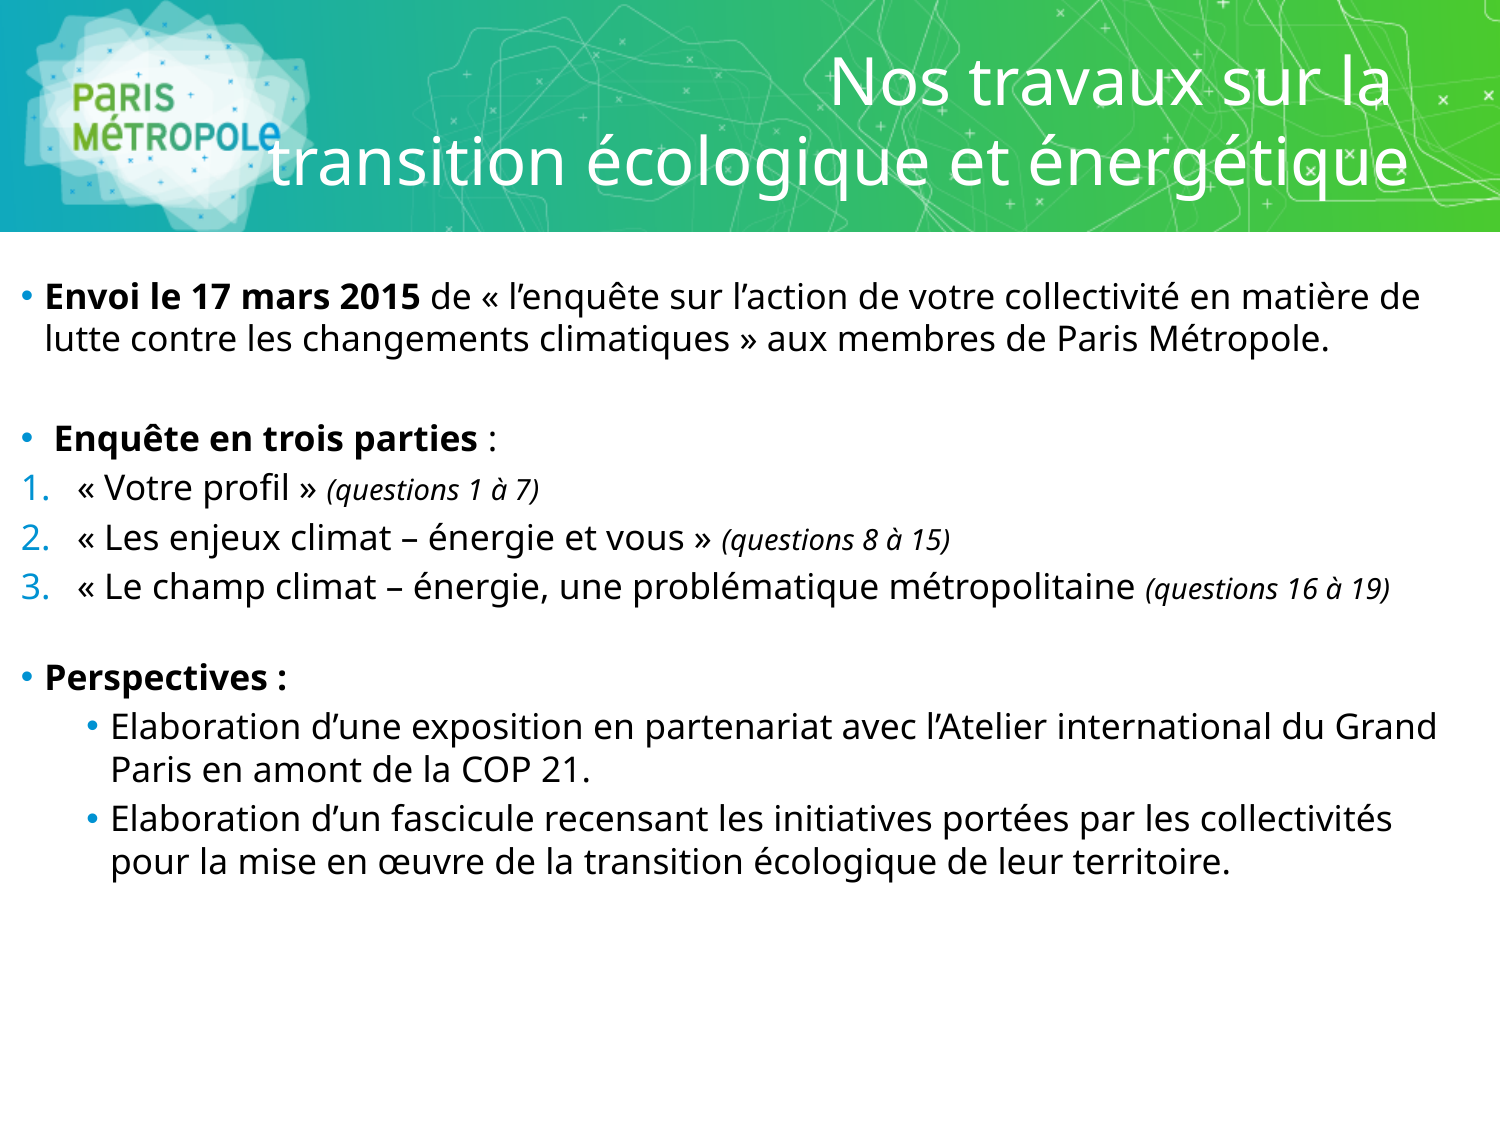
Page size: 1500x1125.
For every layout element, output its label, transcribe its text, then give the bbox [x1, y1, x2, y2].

picture [0, 0, 1500, 232]
text_box Envoi le 17 mars 2015 de « l’enquête sur l’action de votre collectivité en matière de lutte contre les changements climatiques » aux membres de Paris Métropole. Enquête en trois parties : « Votre profil » (questions 1 à 7) « Les enjeux climat – énergie et vous » (questions 8 à 15) « Le champ climat – énergie, une problématique métropolitaine (questions 16 à 19) Perspectives : Elaboration d’une exposition en partenariat avec l’Atelier international du Grand Paris en amont de la COP 21. Elaboration d’un fascicule recensant les initiatives portées par les collectivités pour la mise en œuvre de la transition écologique de leur territoire. [0, 240, 1465, 1125]
